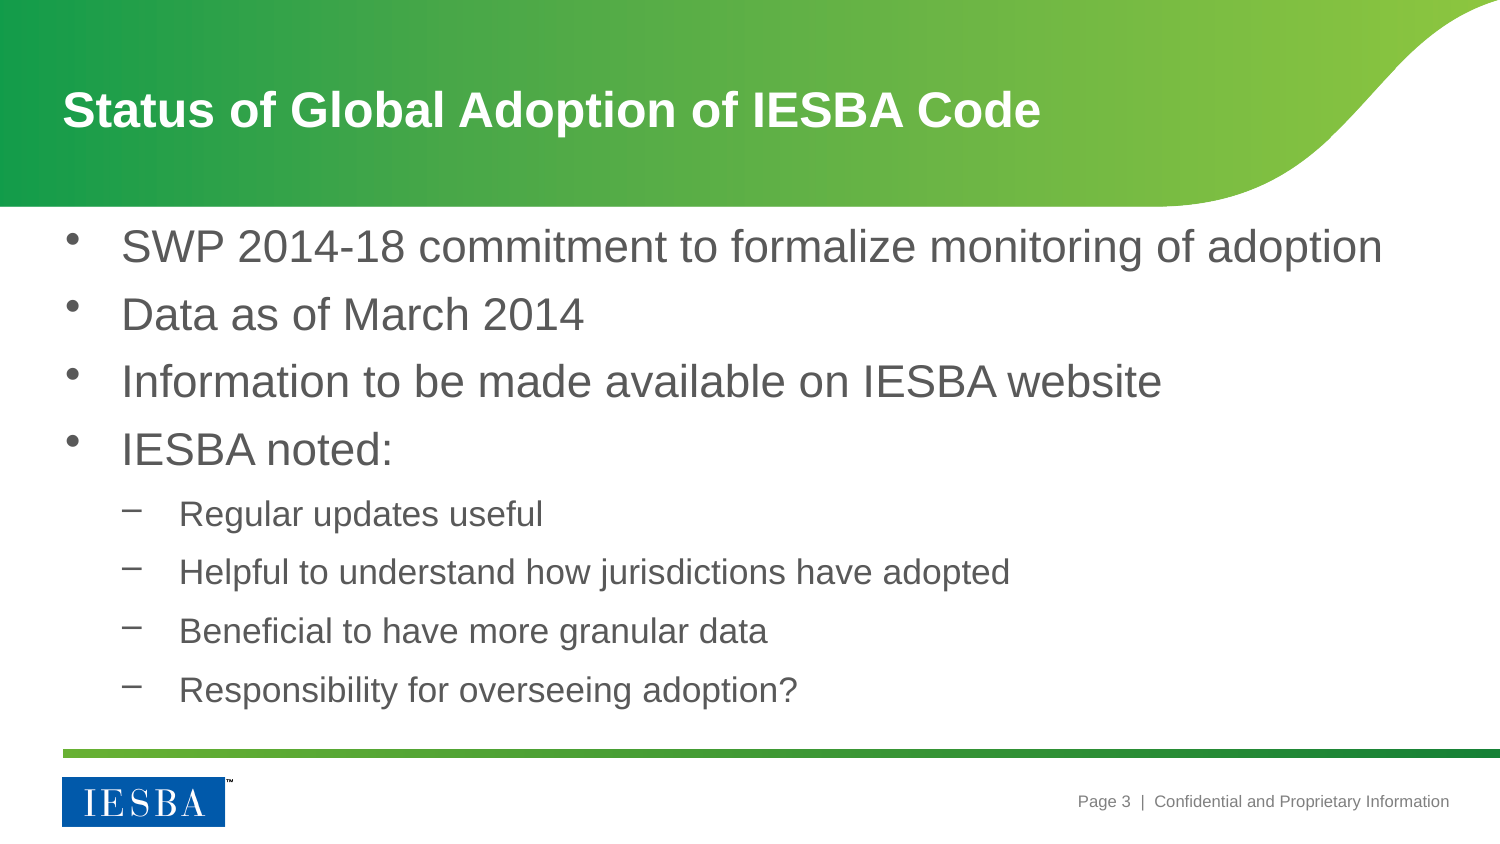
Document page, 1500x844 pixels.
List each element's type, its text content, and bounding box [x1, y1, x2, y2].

list SWP 2014-18 commitment to formalize monitoring of adoption Data as of March 2014 Information to be made available on IESBA website IESBA noted: Regular updates useful Helpful to understand how jurisdictions have adopted Beneficial to have more granular data Responsibility for overseeing adoption? [50, 209, 1488, 747]
picture [0, 0, 1500, 207]
title Status of Global Adoption of IESBA Code [62, 75, 1300, 141]
picture [62, 777, 233, 827]
